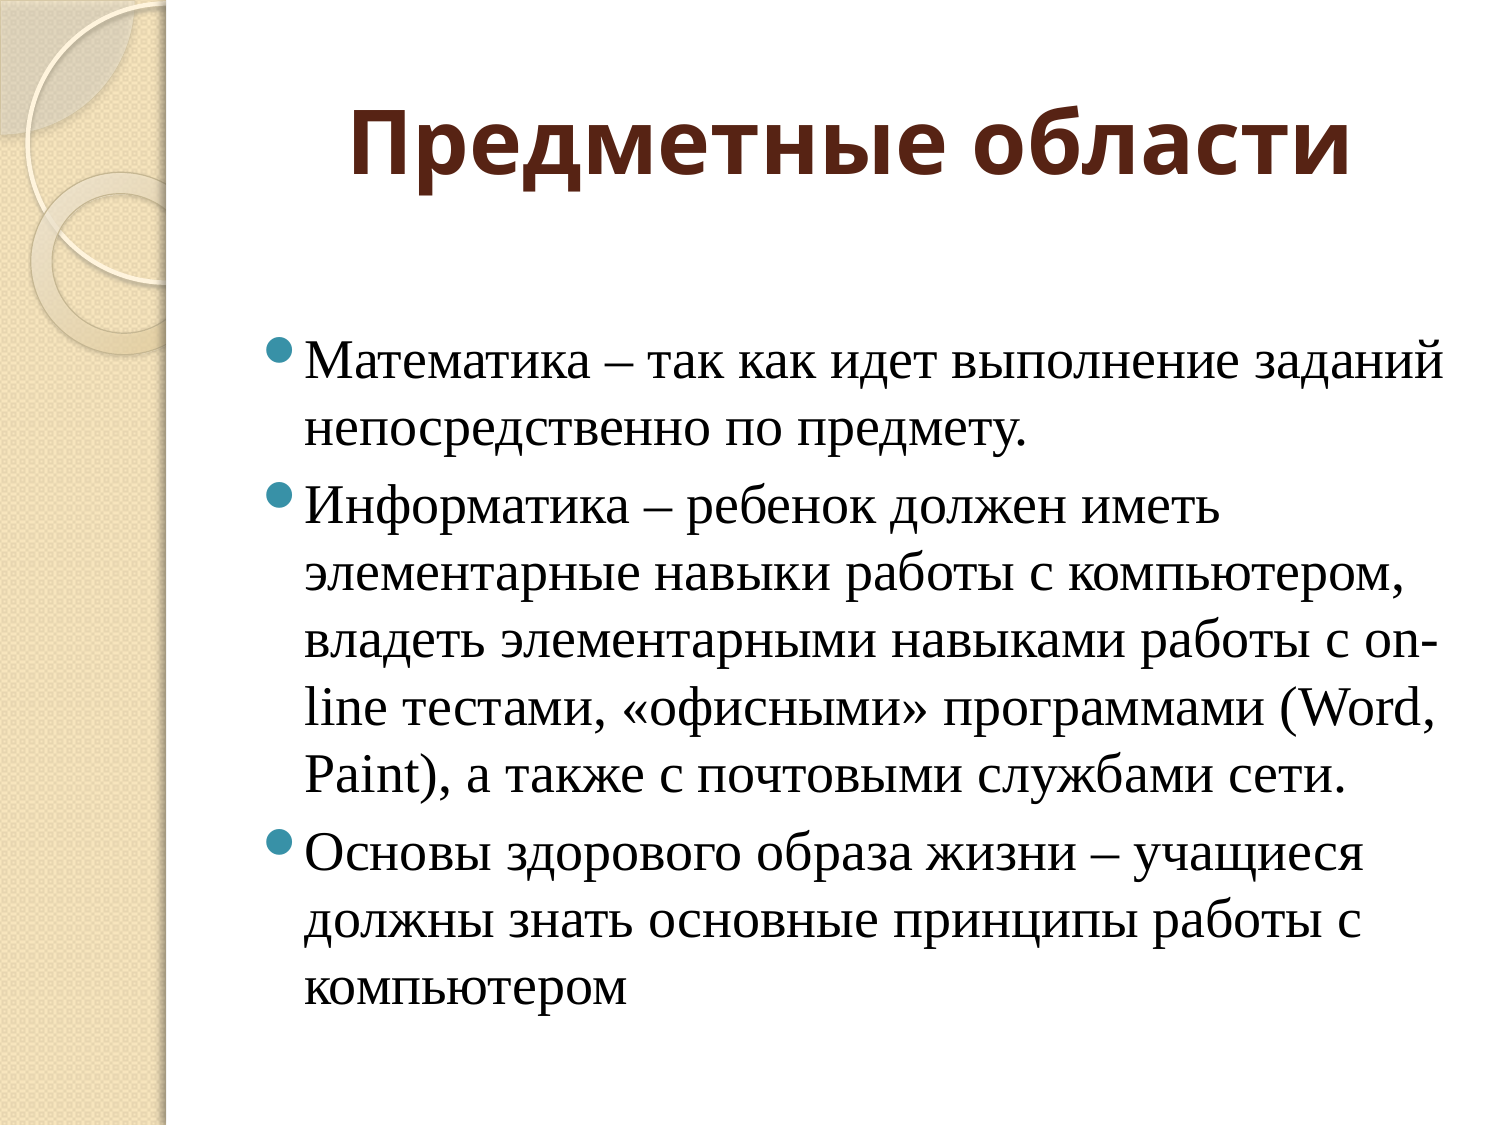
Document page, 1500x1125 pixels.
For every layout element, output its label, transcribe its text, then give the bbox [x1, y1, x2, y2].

list Математика – так как идет выполнение заданий непосредственно по предмету. Информатика – ребенок должен иметь элементарные навыки работы с компьютером, владеть элементарными навыками работы с on-line тестами, «офисными» программами (Word, Paint), а также с почтовыми службами сети. Основы здорового образа жизни – учащиеся должны знать основные принципы работы с компьютером [235, 237, 1466, 1025]
title Предметные области [235, 45, 1466, 233]
